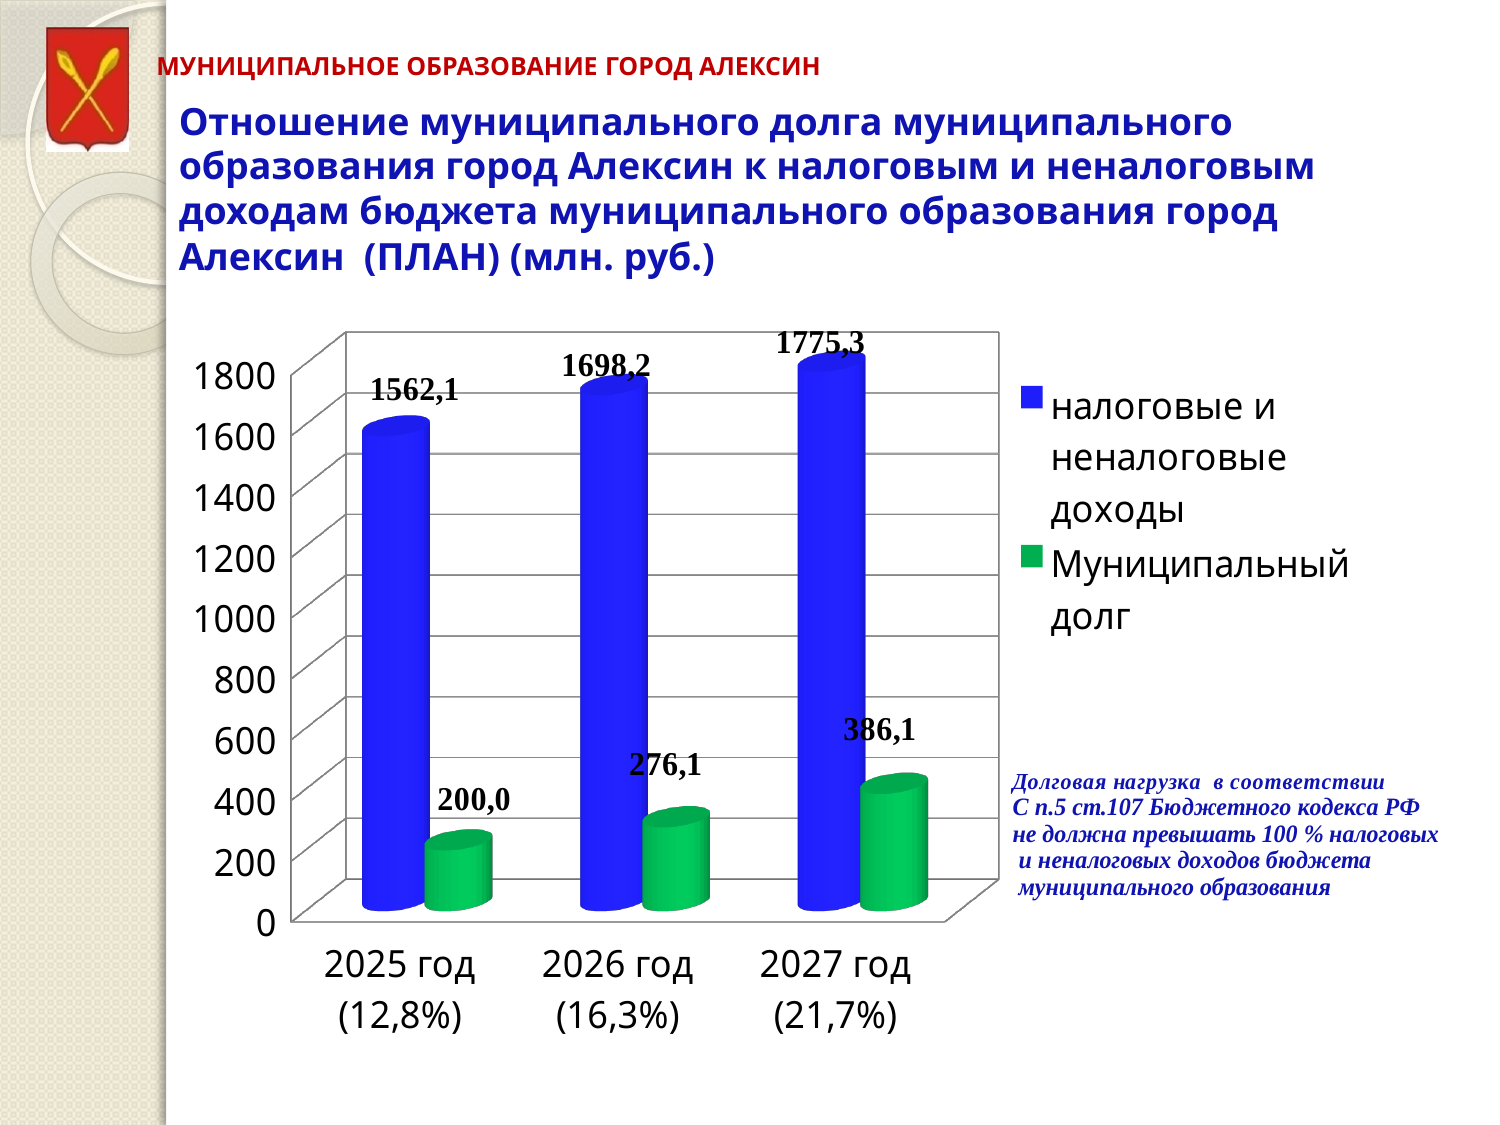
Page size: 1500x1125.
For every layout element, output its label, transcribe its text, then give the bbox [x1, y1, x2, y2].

picture [46, 26, 130, 152]
text_box МУНИЦИПАЛЬНОЕ ОБРАЗОВАНИЕ ГОРОД АЛЕКСИН [141, 42, 1400, 88]
title Отношение муниципального долга муниципального образования город Алексин к налоговым и неналоговым доходам бюджета муниципального образования город Алексин (ПЛАН) (млн. руб.) [164, 78, 1425, 297]
chart [163, 316, 1442, 1055]
